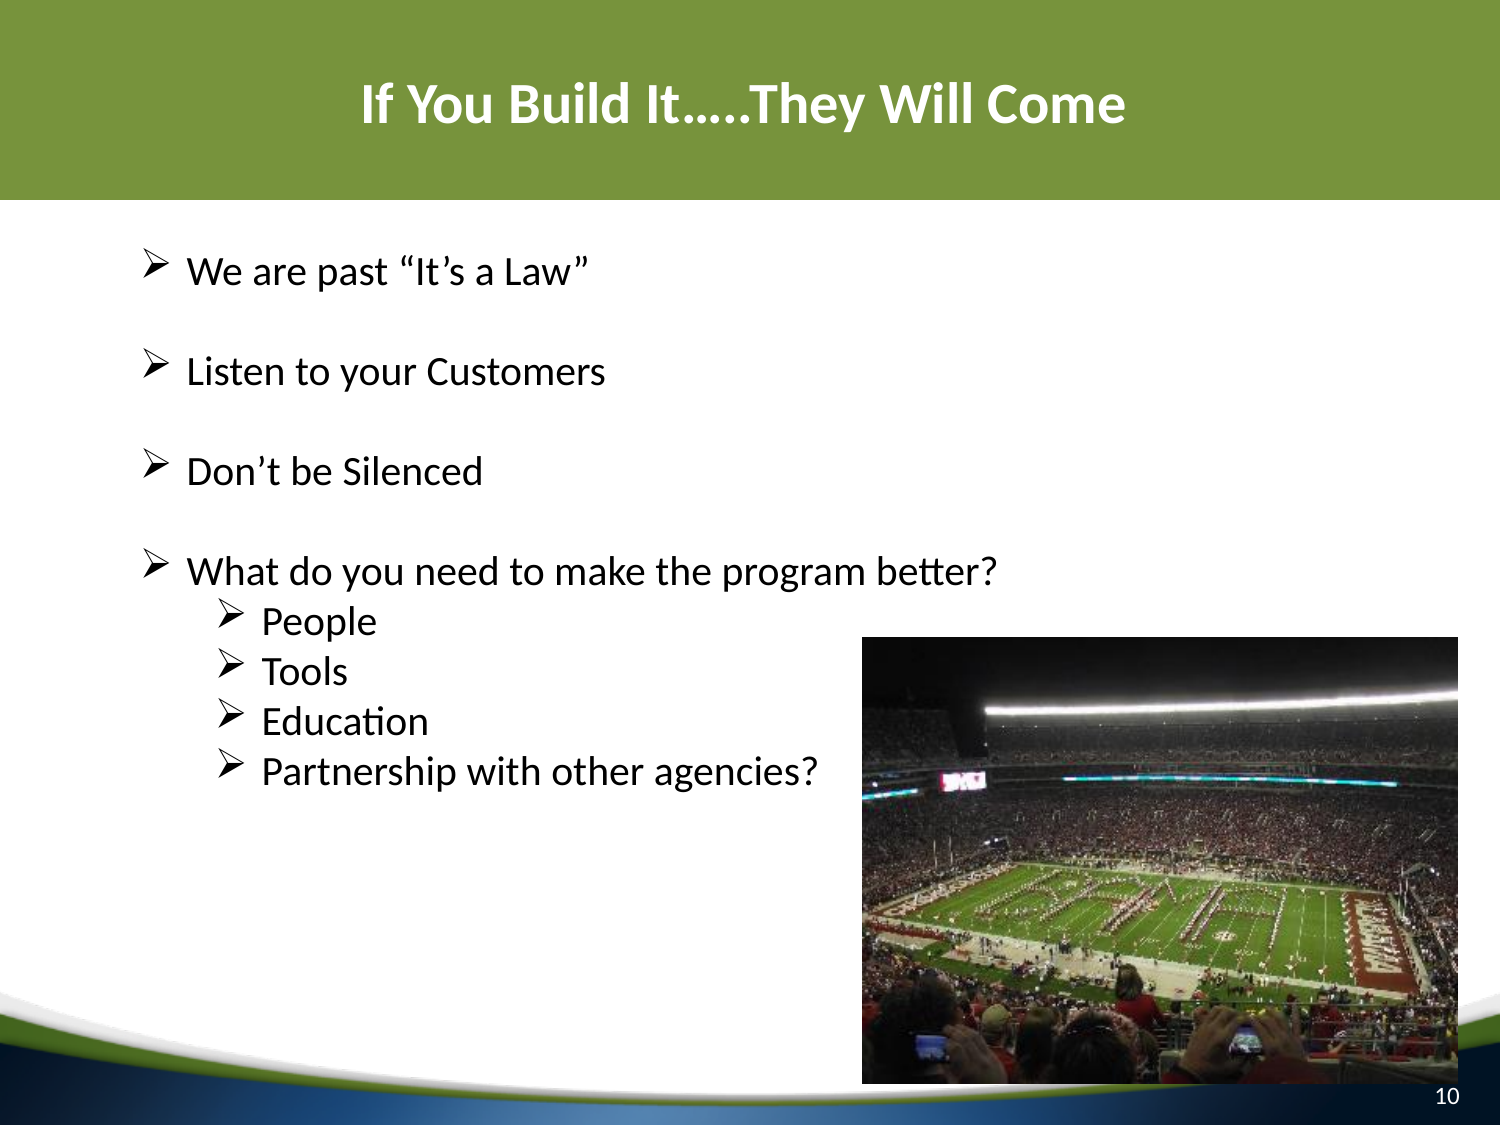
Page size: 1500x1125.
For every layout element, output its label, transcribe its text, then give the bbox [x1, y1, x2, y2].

text_box We are past “It’s a Law” Listen to your Customers Don’t be Silenced What do you need to make the program better? People Tools Education Partnership with other agencies? [49, 236, 1475, 902]
picture [0, 637, 1500, 1125]
title If You Build It…..They Will Come [0, 0, 1500, 200]
slide_number 10 [1337, 1065, 1475, 1125]
